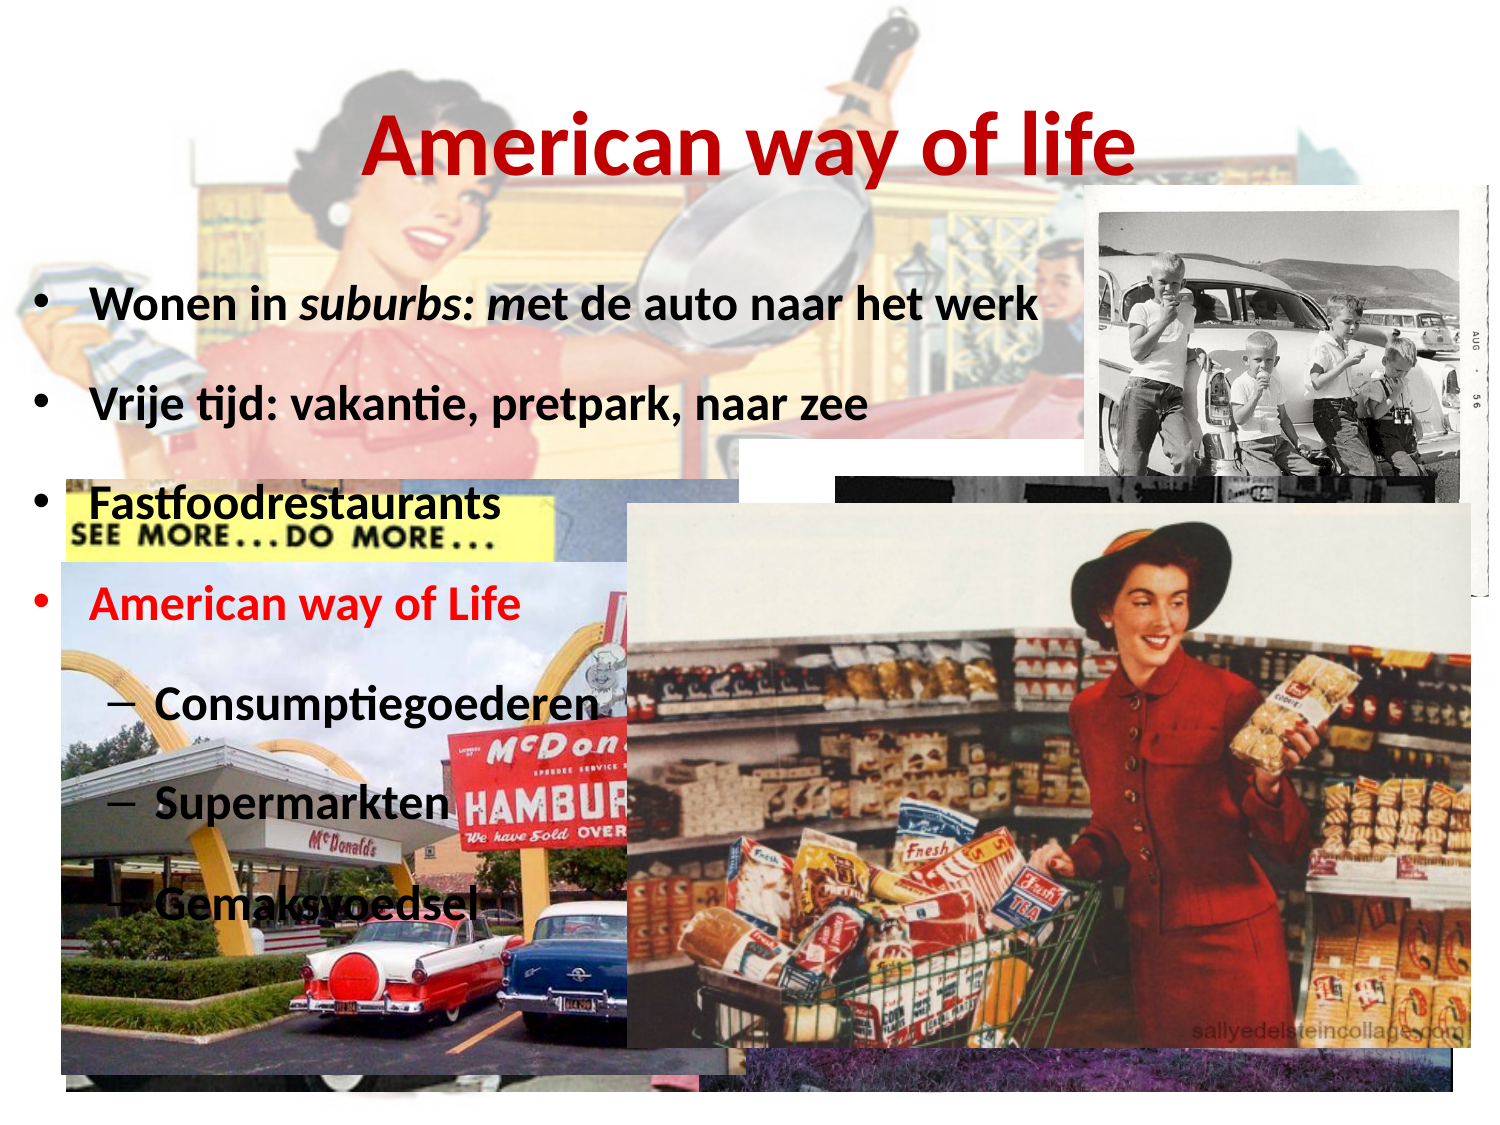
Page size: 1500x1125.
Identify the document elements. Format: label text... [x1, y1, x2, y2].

picture [61, 185, 1490, 1109]
title American way of life [75, 45, 1425, 232]
list Wonen in suburbs: met de auto naar het werk Vrije tijd: vakantie, pretpark, naar zee Fastfoodrestaurants American way of Life Consumptiegoederen Supermarkten Gemaksvoedsel [17, 232, 1079, 1035]
